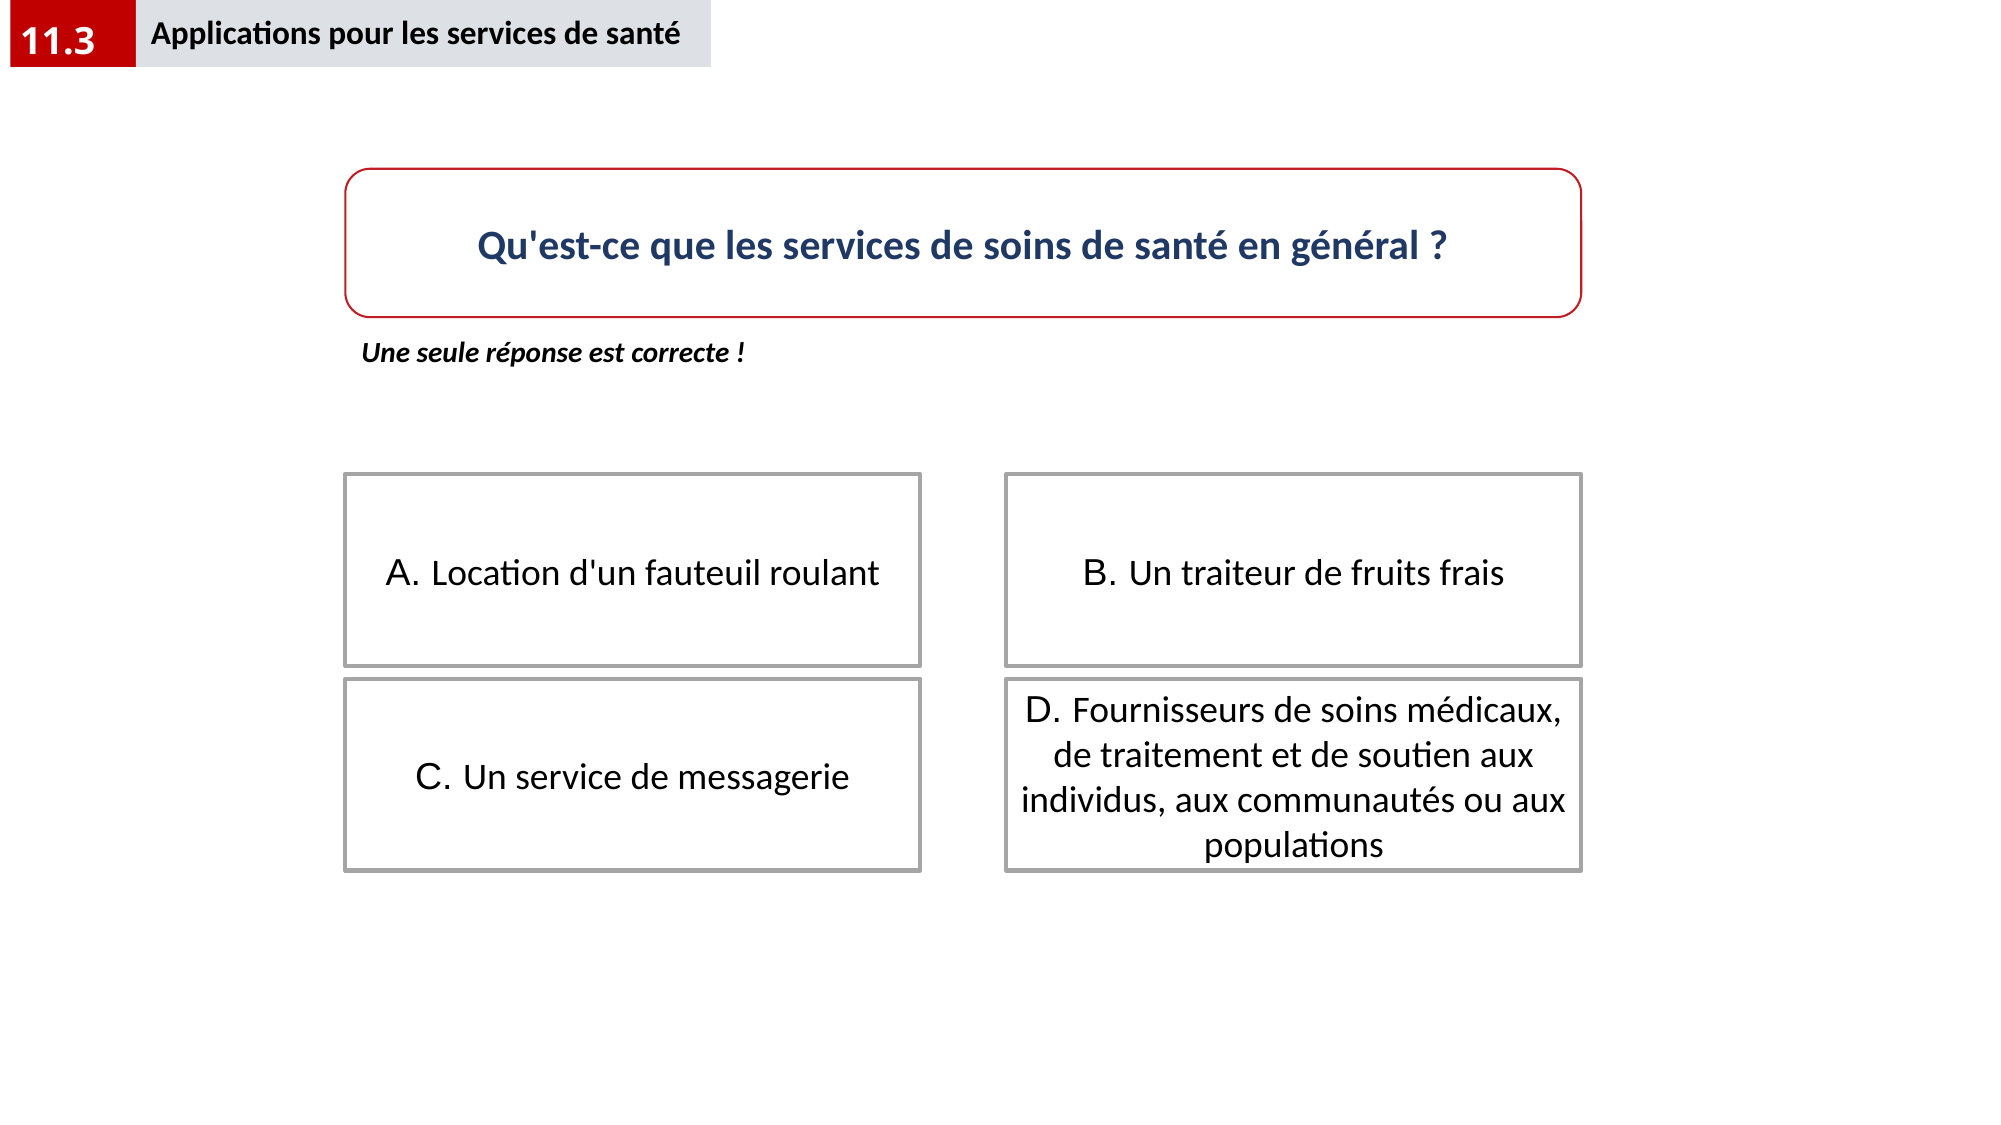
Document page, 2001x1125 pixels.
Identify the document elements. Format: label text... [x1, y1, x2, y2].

text_box [10, 0, 135, 67]
text_box A. Location d'un fauteuil roulant [343, 472, 922, 668]
text_box Une seule réponse est correcte ! [346, 325, 964, 376]
text_box C. Un service de messagerie [343, 677, 922, 873]
text_box 11.3 [0, 9, 126, 57]
text_box D. Fournisseurs de soins médicaux, de traitement et de soutien aux individus, aux communautés ou aux populations [1004, 677, 1583, 873]
text_box B. Un traiteur de fruits frais [1004, 472, 1583, 668]
text_box Applications pour les services de santé [135, 0, 711, 67]
text_box Qu'est-ce que les services de soins de santé en général ? [345, 168, 1582, 318]
